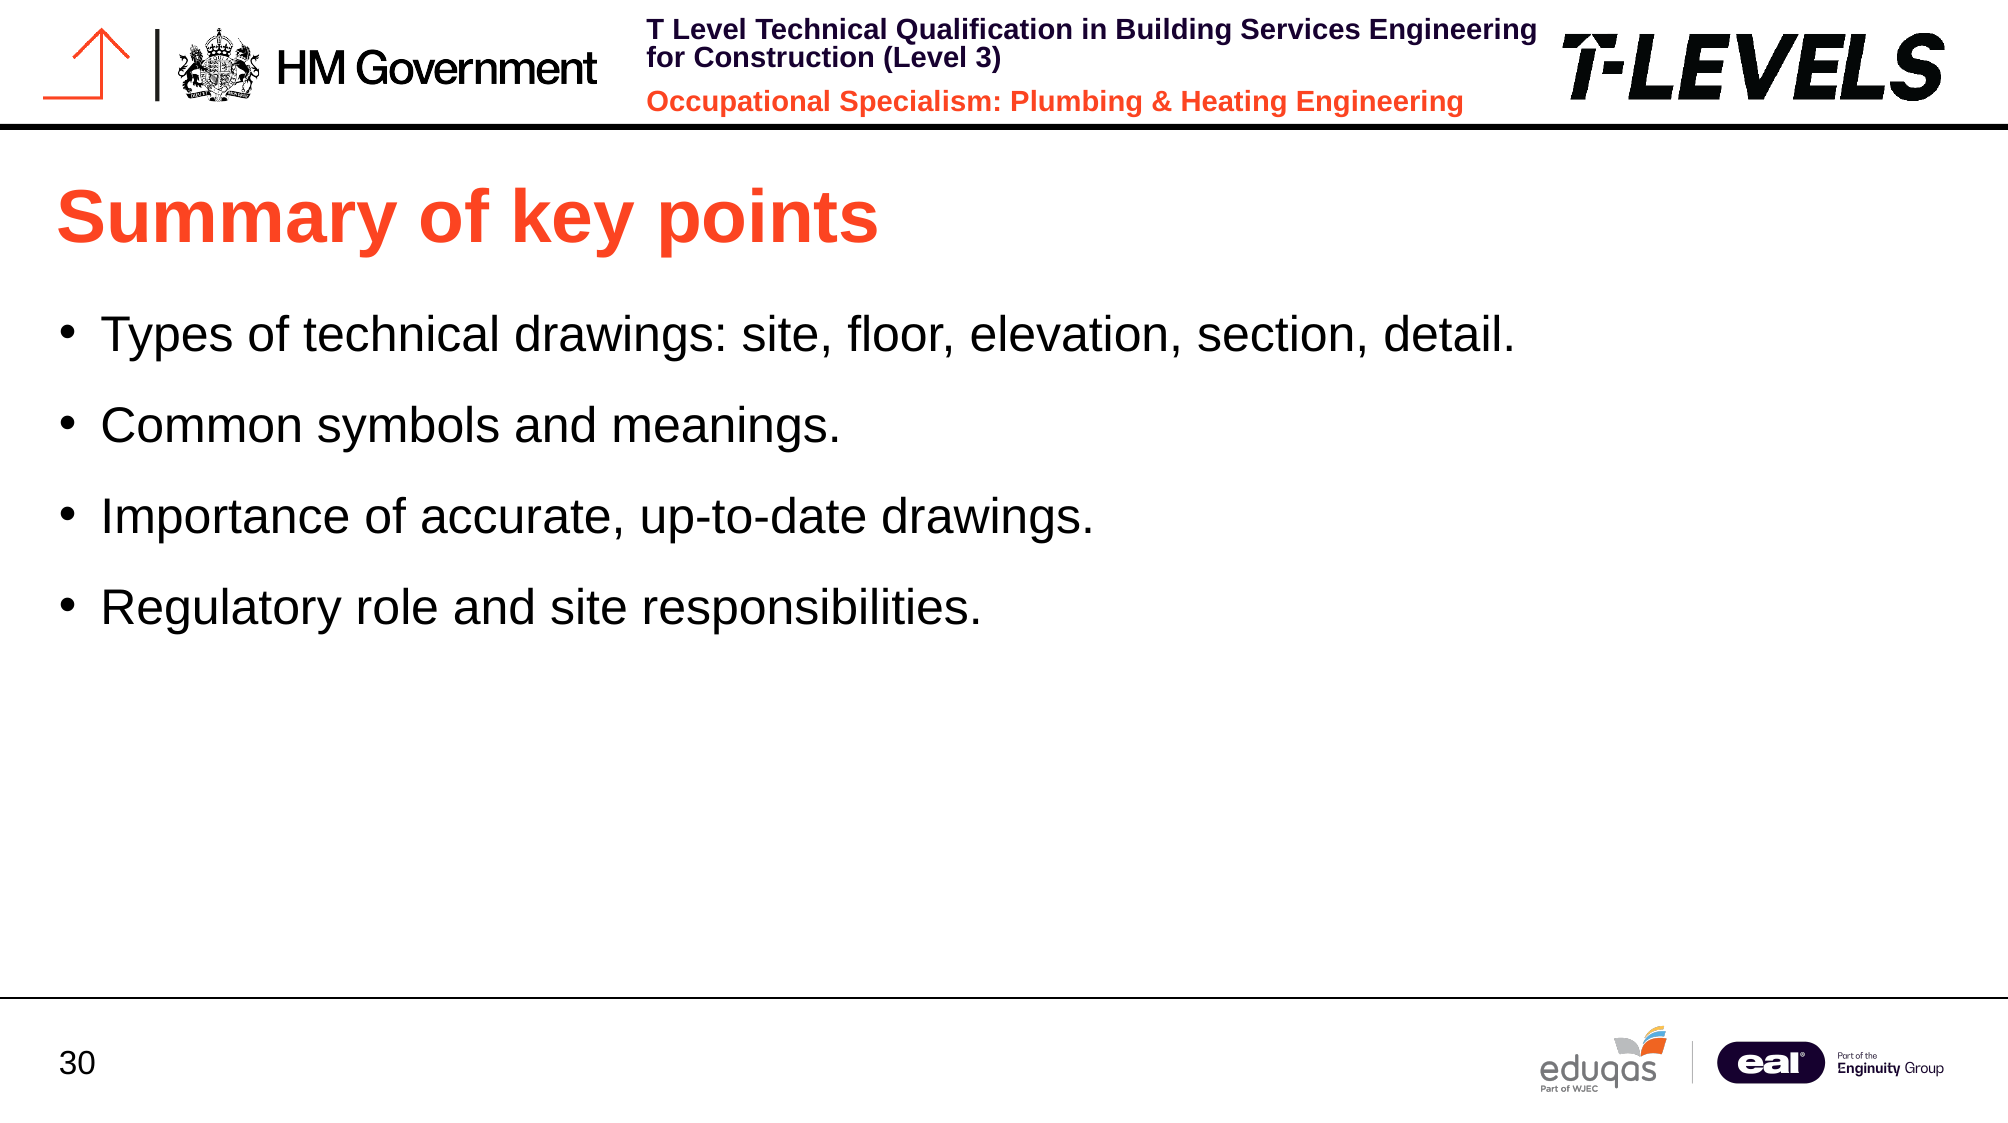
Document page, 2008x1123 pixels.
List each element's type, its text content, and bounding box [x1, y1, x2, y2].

list Types of technical drawings: site, floor, elevation, section, detail. Common symbols and meanings. Importance of accurate, up-to-date drawings. Regulatory role and site responsibilities. [59, 295, 2004, 975]
picture [1535, 1021, 1949, 1097]
title Summary of key points [41, 111, 1949, 314]
picture [155, 28, 597, 102]
picture [38, 27, 136, 100]
picture [1543, 25, 1964, 108]
